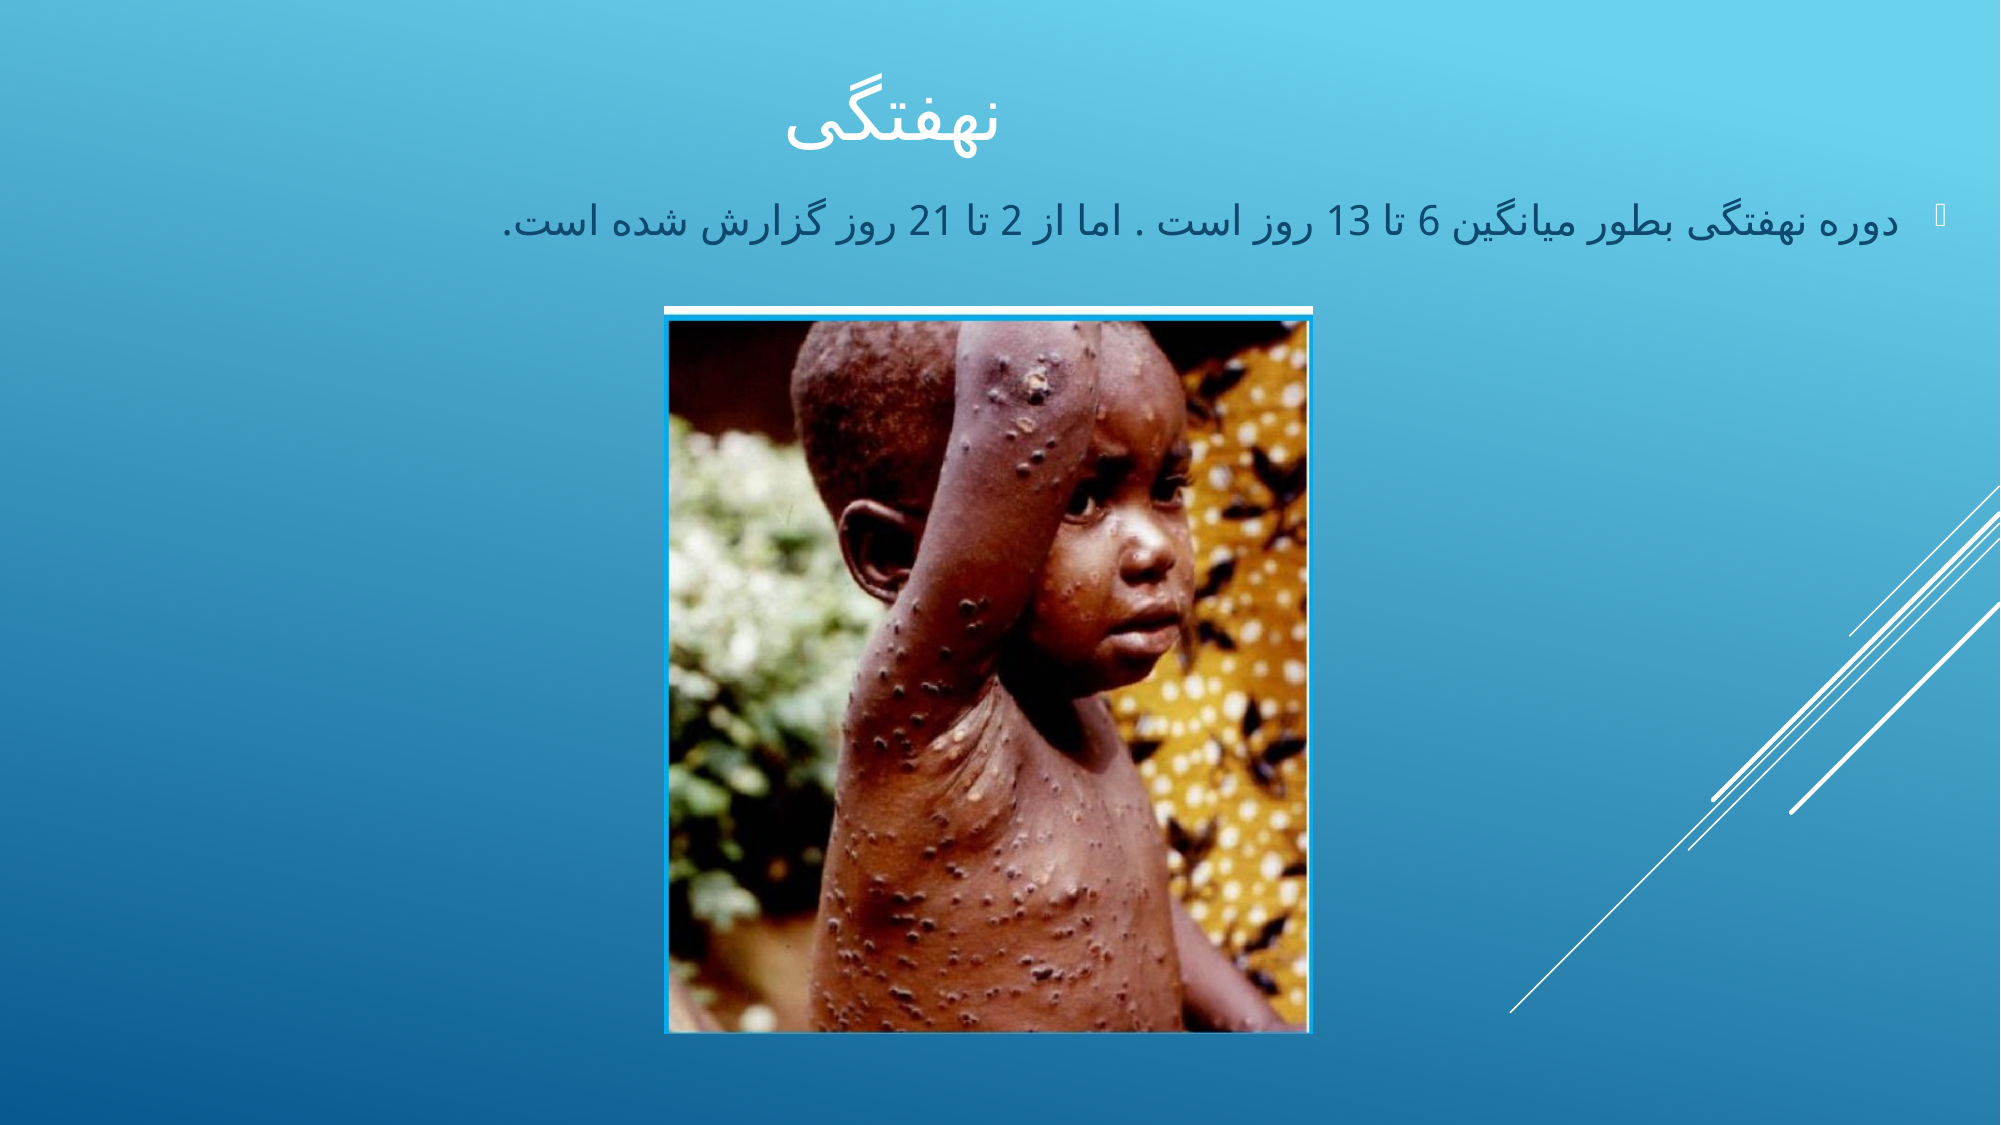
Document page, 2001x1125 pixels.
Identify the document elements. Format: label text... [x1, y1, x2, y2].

picture [664, 306, 1313, 316]
list دوره نهفتگی بطور میانگین 6 تا 13 روز است . اما از 2 تا 21 روز گزارش شده است. [38, 186, 1962, 860]
title نهفتگی [193, 34, 1594, 186]
picture [668, 320, 1310, 1035]
